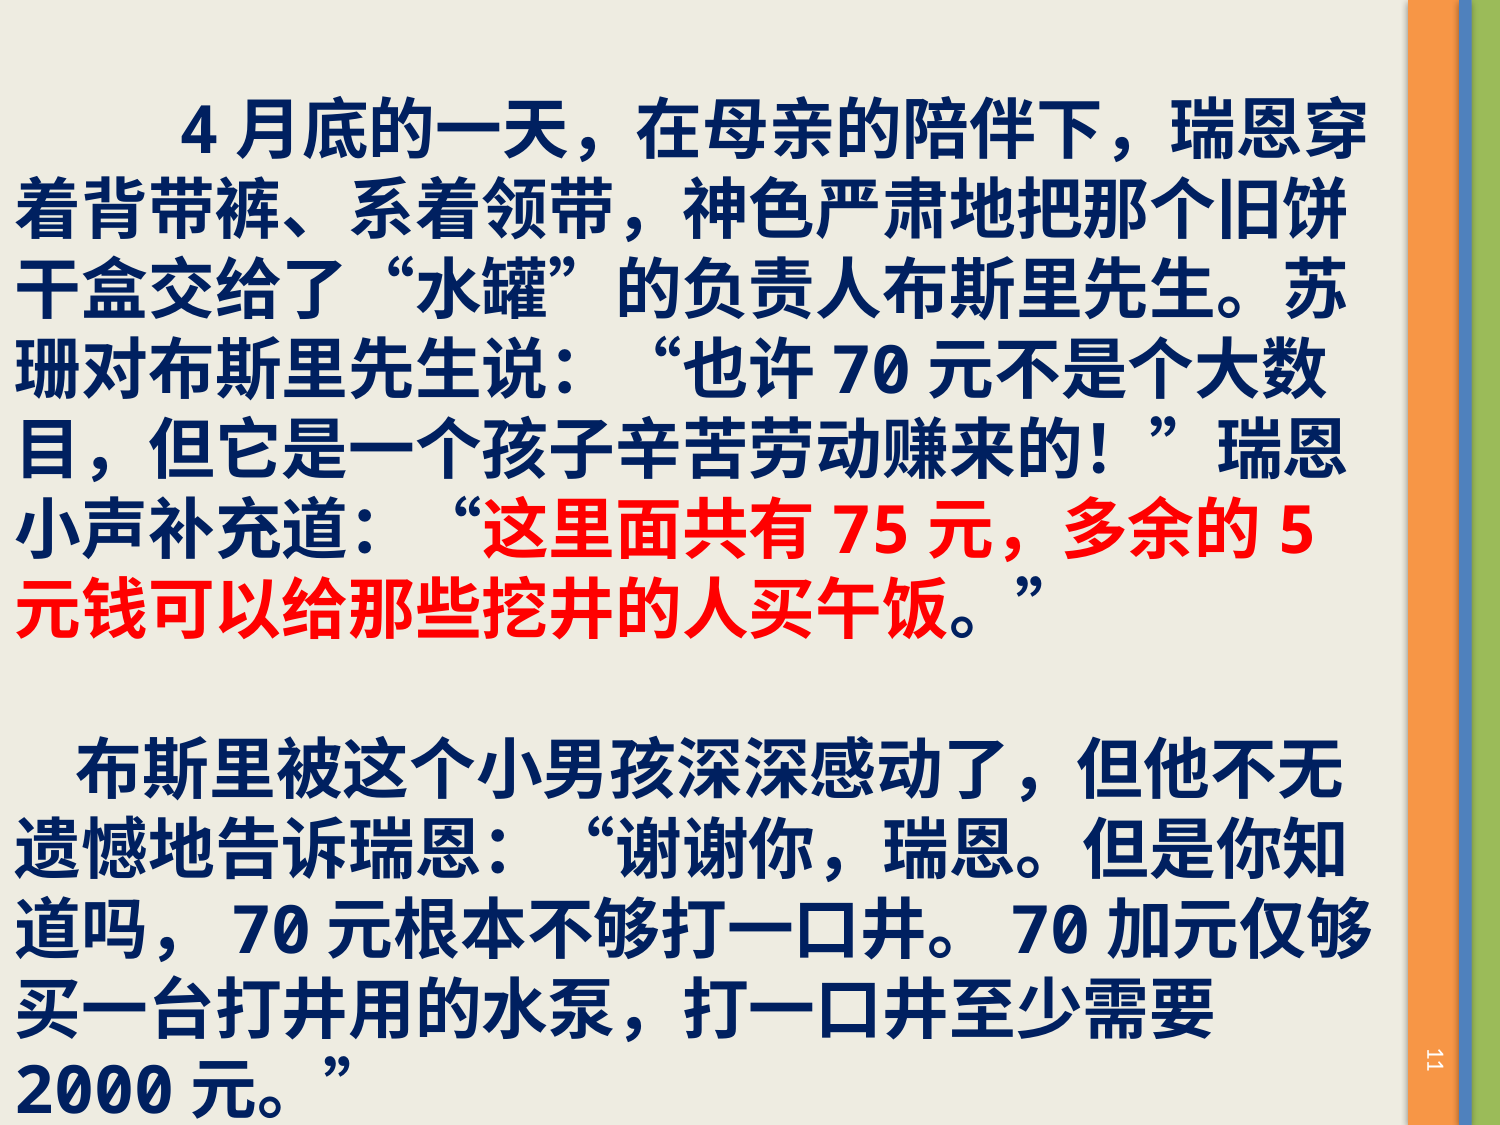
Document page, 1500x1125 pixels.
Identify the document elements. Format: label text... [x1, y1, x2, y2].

text_box 4月底的一天，在母亲的陪伴下，瑞恩穿着背带裤、系着领带，神色严肃地把那个旧饼干盒交给了“水罐”的负责人布斯里先生。苏珊对布斯里先生说：“也许70元不是个大数目，但它是一个孩子辛苦劳动赚来的！”瑞恩小声补充道：“这里面共有75元，多余的5元钱可以给那些挖井的人买午饭。” 布斯里被这个小男孩深深感动了，但他不无遗憾地告诉瑞恩：“谢谢你，瑞恩。但是你知道吗，70元根本不够打一口井。70加元仅够买一台打井用的水泵，打一口井至少需要2000元。” [0, 0, 1407, 1125]
slide_number 11 [1407, 928, 1468, 1088]
